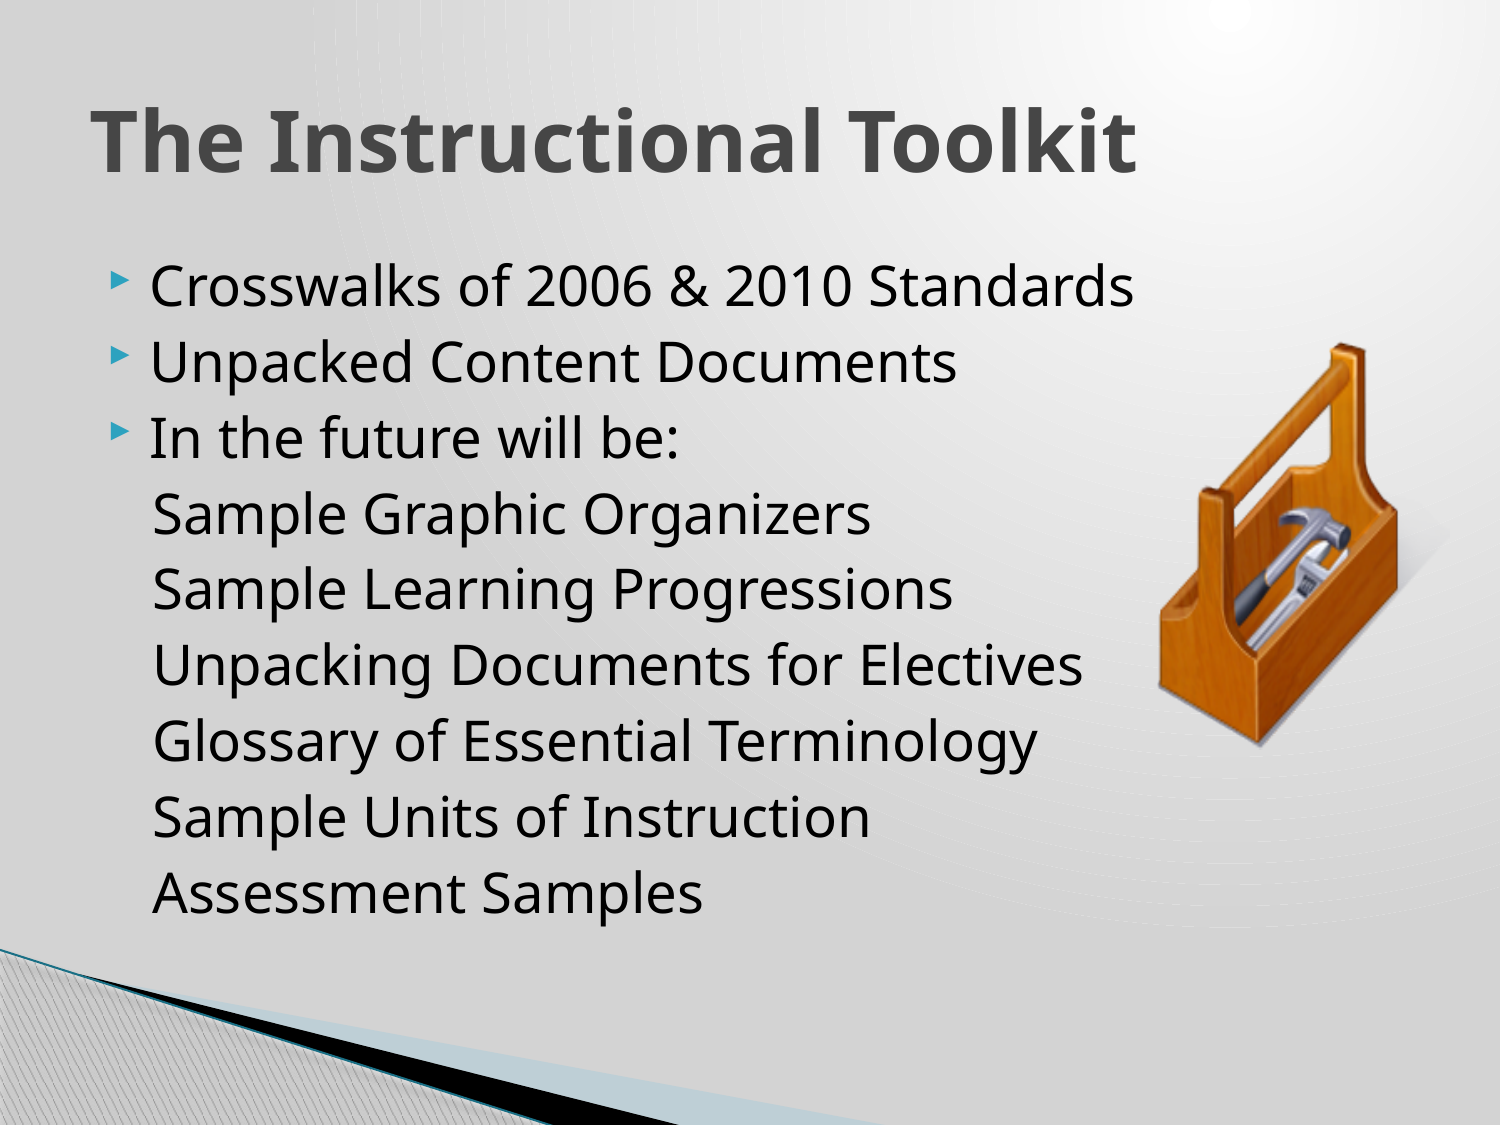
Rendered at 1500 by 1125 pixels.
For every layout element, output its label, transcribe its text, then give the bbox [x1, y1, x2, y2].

picture [1149, 337, 1451, 751]
title The Instructional Toolkit [75, 45, 1425, 233]
list Crosswalks of 2006 & 2010 Standards Unpacked Content Documents In the future will be: Sample Graphic Organizers Sample Learning Progressions Unpacking Documents for Electives Glossary of Essential Terminology Sample Units of Instruction Assessment Samples [75, 243, 1425, 986]
